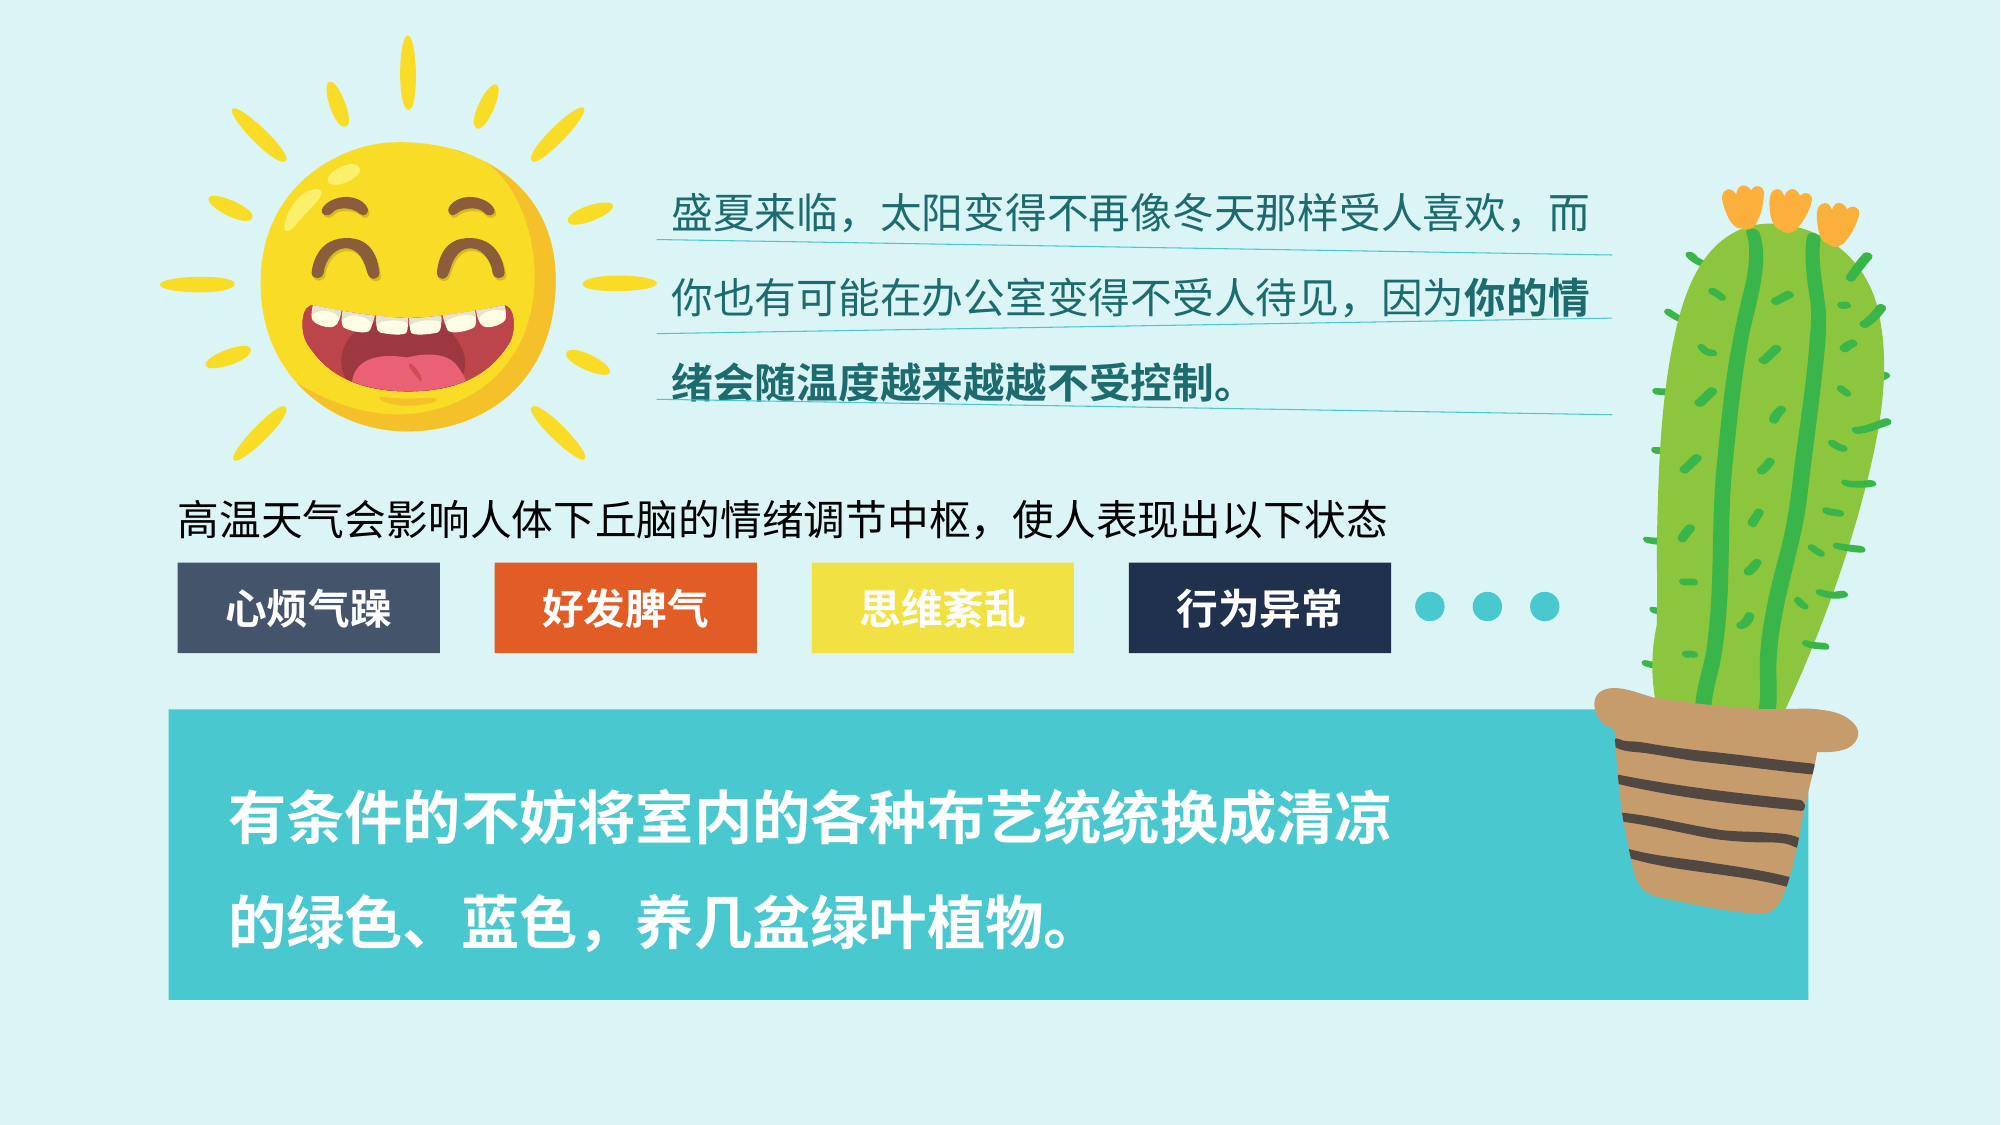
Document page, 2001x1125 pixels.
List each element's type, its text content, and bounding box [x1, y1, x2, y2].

text_box 有条件的不妨将室内的各种布艺统统换成清凉的绿色、蓝色，养几盆绿叶植物。 [213, 738, 1445, 964]
picture [159, 35, 657, 461]
picture [1610, 185, 1878, 911]
text_box 高温天气会影响人体下丘脑的情绪调节中枢，使人表现出以下状态—— [162, 461, 1430, 627]
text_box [177, 562, 1392, 654]
text_box 盛夏来临，太阳变得不再像冬天那样受人喜欢，而你也有可能在办公室变得不受人待见，因为你的情绪会随温度越来越越不受控制。 [657, 255, 1610, 318]
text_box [656, 399, 1613, 415]
text_box [168, 708, 1809, 1001]
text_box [1415, 591, 1560, 622]
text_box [656, 239, 1613, 255]
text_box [656, 318, 1613, 334]
text_box 盛夏来临，太阳变得不再像冬天那样受人喜欢，而你也有可能在办公室变得不受人待见，因为你的情绪会随温度越来越越不受控制。 [657, 334, 1610, 399]
text_box 盛夏来临，太阳变得不再像冬天那样受人喜欢，而你也有可能在办公室变得不受人待见，因为你的情绪会随温度越来越越不受控制。 [657, 144, 1630, 239]
